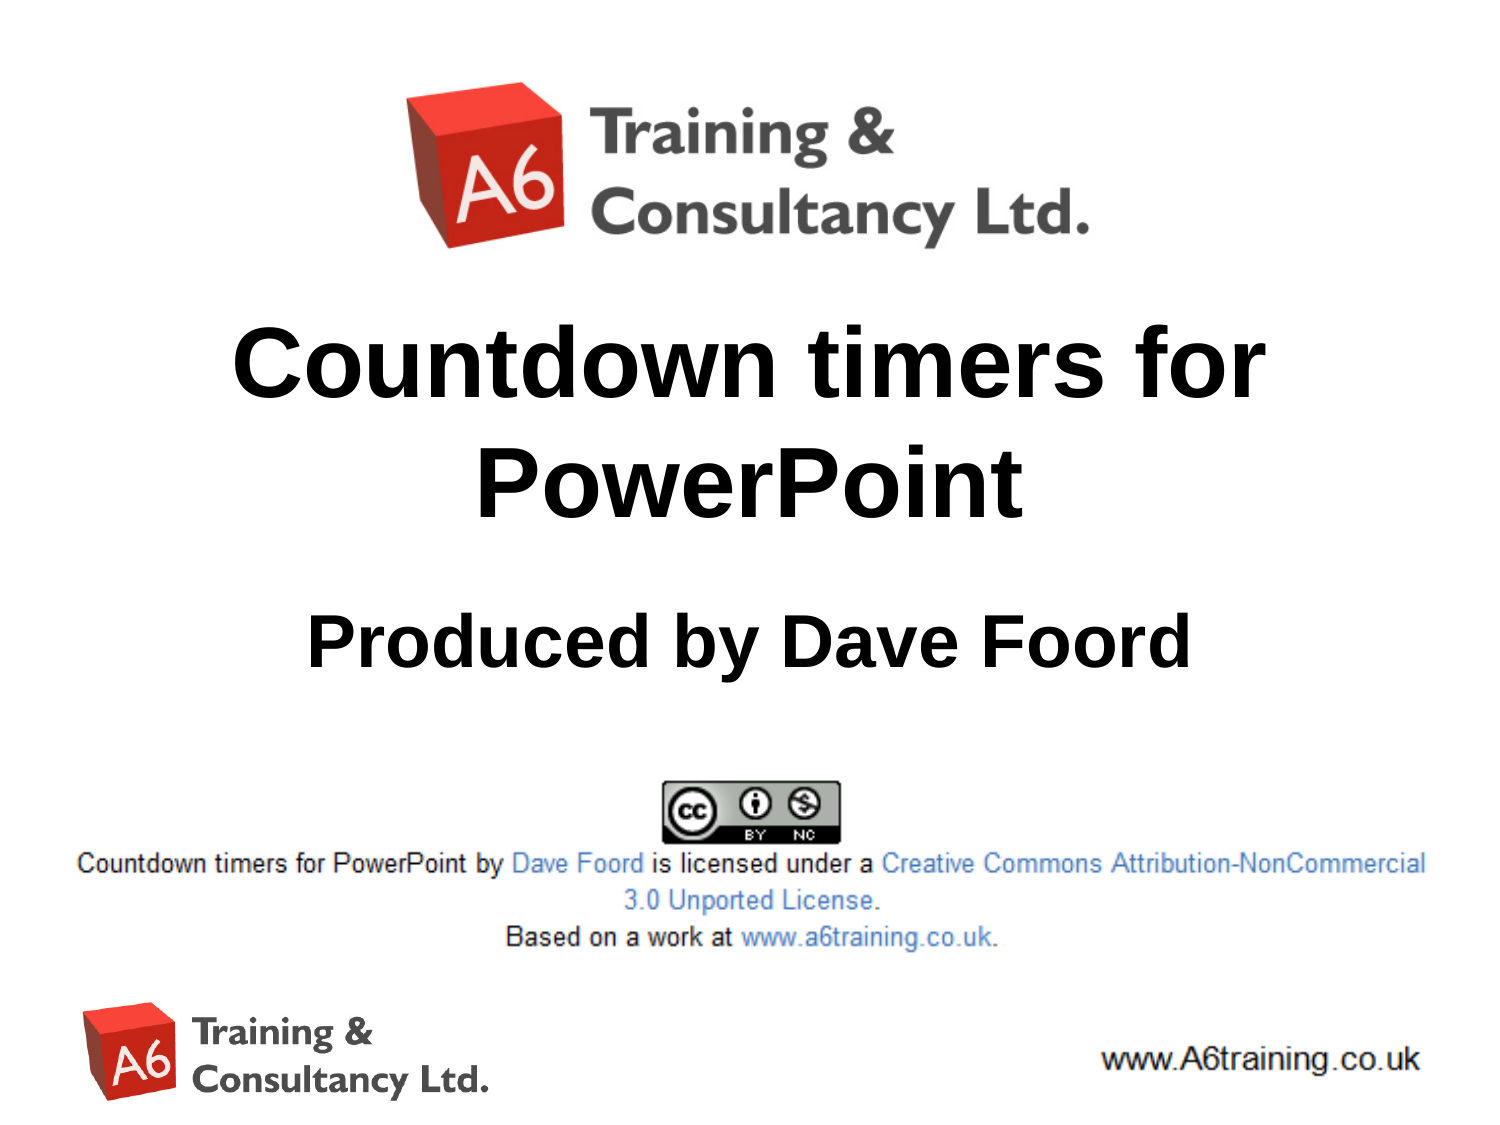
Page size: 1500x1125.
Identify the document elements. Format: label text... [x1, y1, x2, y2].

subtitle Produced by Dave Foord [224, 584, 1276, 735]
picture [1080, 1023, 1436, 1104]
picture [45, 762, 1455, 969]
picture [386, 42, 1113, 290]
title Countdown timers for PowerPoint [112, 296, 1388, 539]
picture [70, 978, 502, 1125]
